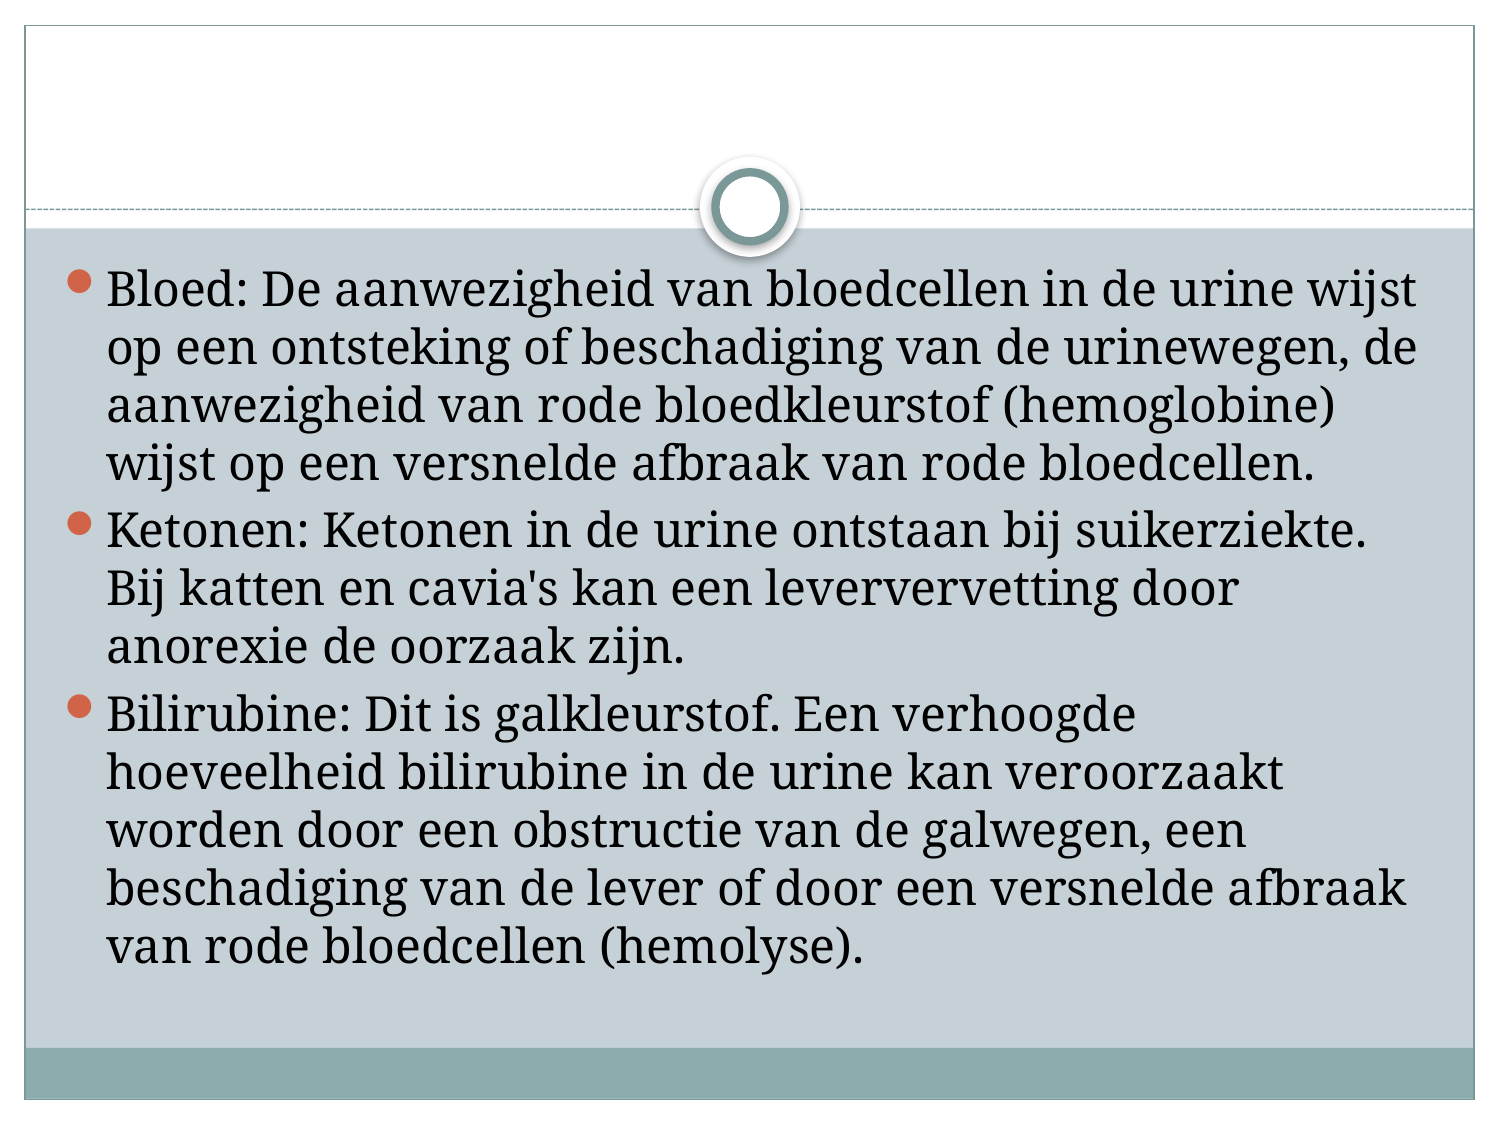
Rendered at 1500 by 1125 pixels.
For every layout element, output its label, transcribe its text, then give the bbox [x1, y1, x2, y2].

list Bloed: De aanwezigheid van bloedcellen in de urine wijst op een ontsteking of beschadiging van de urinewegen, de aanwezigheid van rode bloedkleurstof (hemoglobine) wijst op een versnelde afbraak van rode bloedcellen. Ketonen: Ketonen in de urine ontstaan bij suikerziekte. Bij katten en cavia's kan een leververvetting door anorexie de oorzaak zijn. Bilirubine: Dit is galkleurstof. Een verhoogde hoeveelheid bilirubine in de urine kan veroorzaakt worden door een obstructie van de galwegen, een beschadiging van de lever of door een versnelde afbraak van rode bloedcellen (hemolyse). [49, 250, 1445, 1001]
